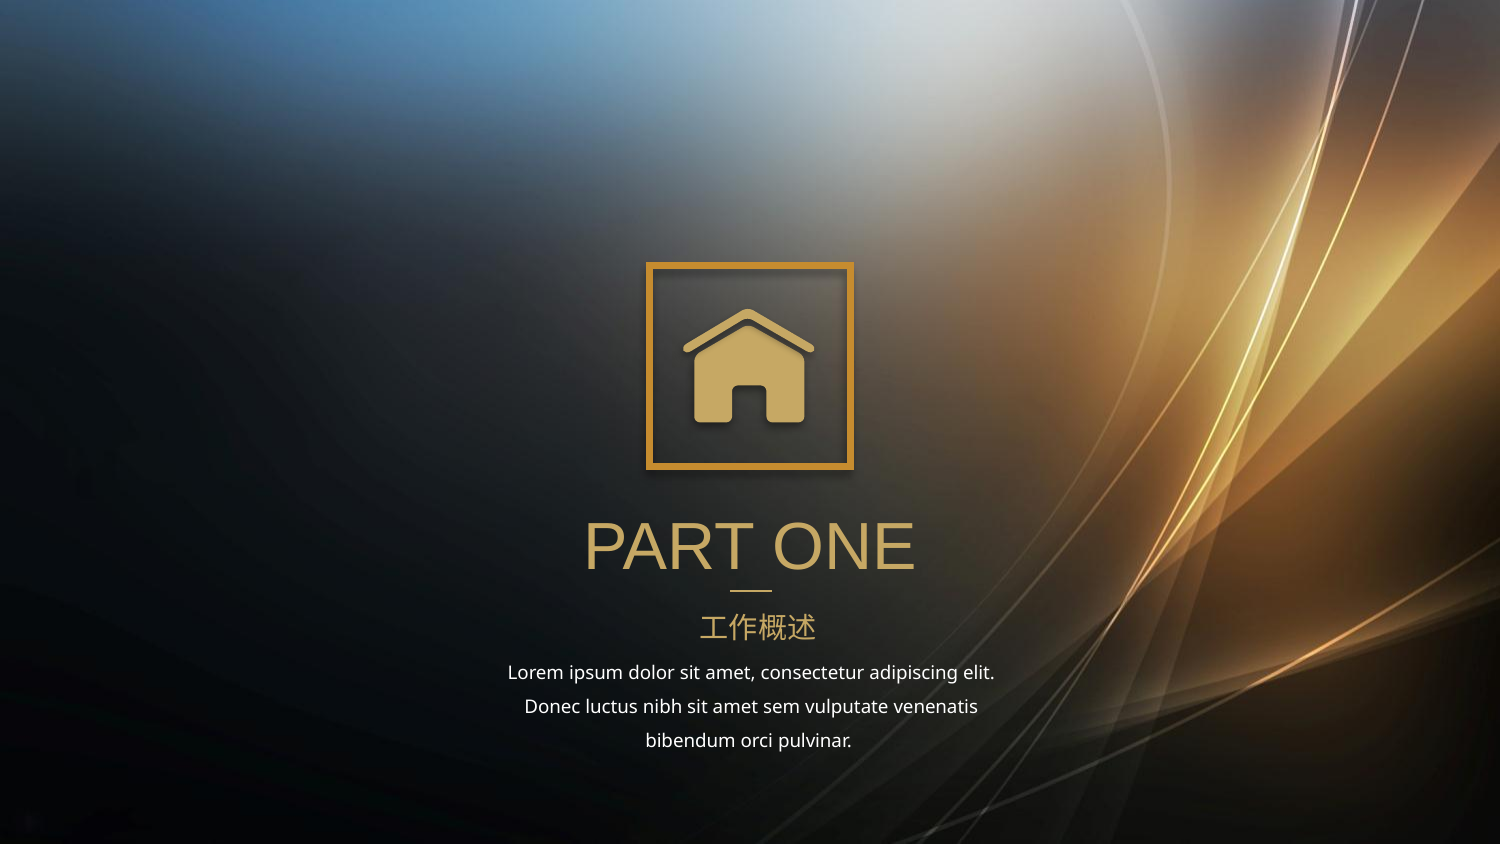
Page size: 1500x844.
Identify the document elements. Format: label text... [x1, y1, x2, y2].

text_box PART ONE [568, 495, 932, 590]
text_box [648, 265, 851, 468]
text_box 工作概述 [684, 602, 832, 642]
picture [0, 0, 1500, 844]
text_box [682, 308, 816, 423]
text_box Lorem ipsum dolor sit amet, consectetur adipiscing elit. Donec luctus nibh sit amet sem vulputate venenatis bibendum orci pulvinar. [463, 642, 1039, 759]
